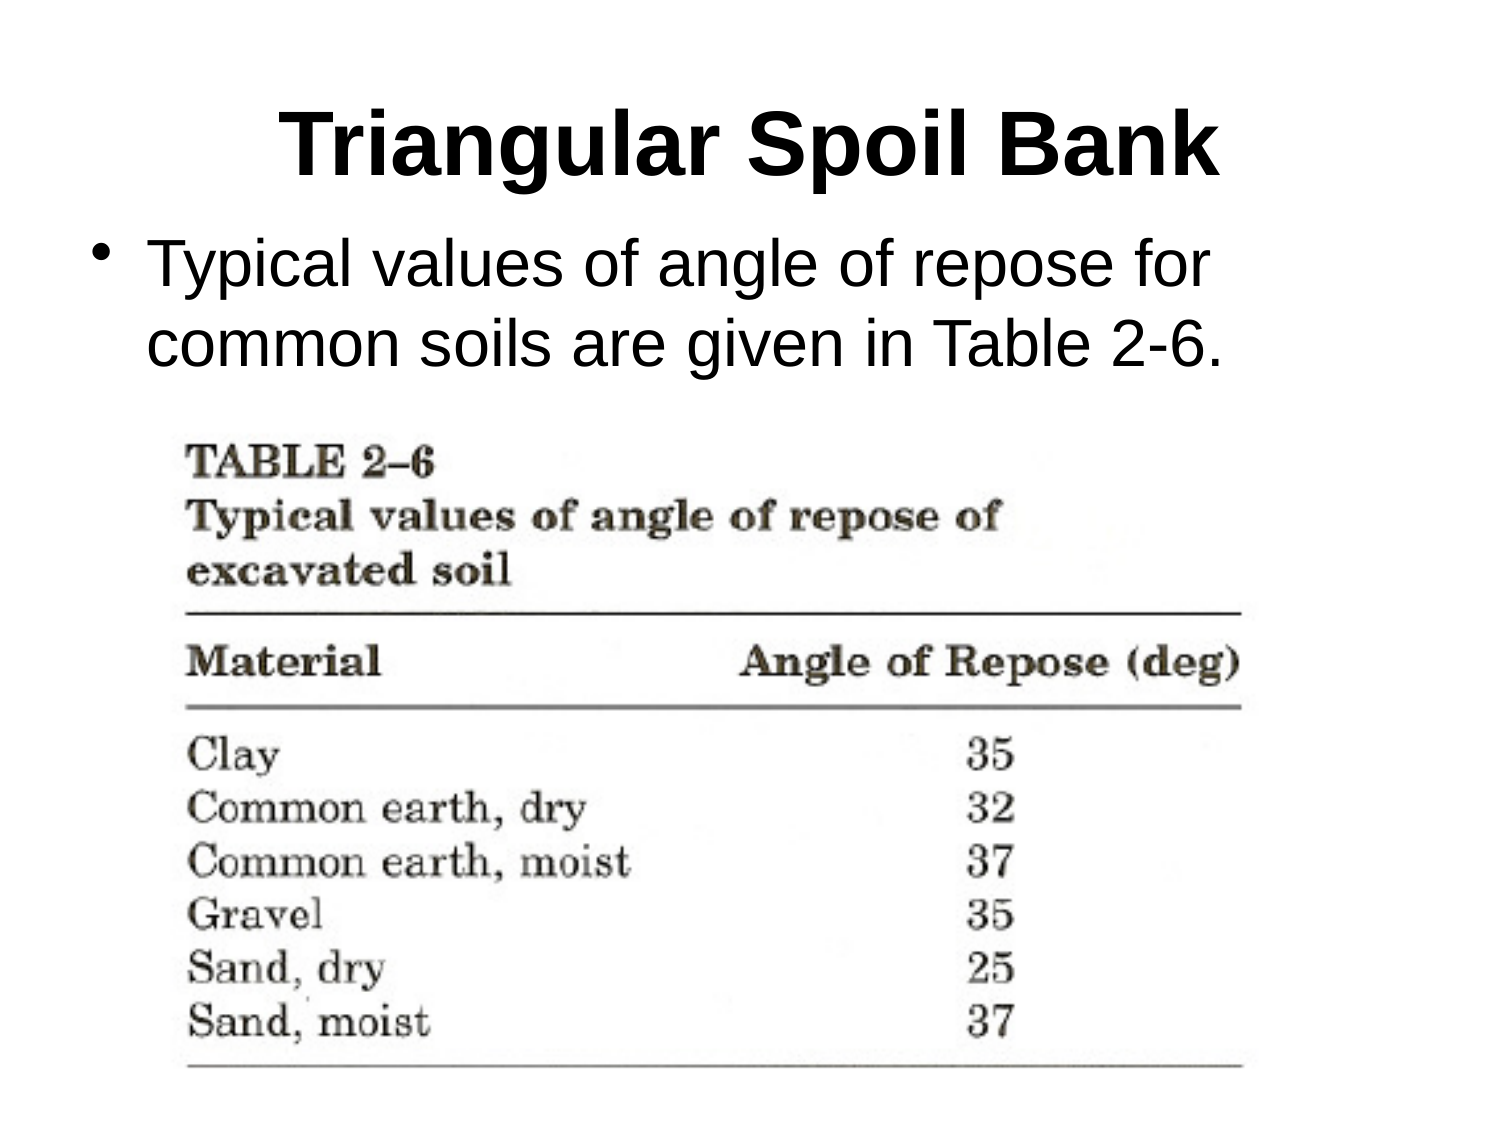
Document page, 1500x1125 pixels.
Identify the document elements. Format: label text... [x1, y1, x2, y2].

picture [162, 424, 1263, 1082]
list Typical values of angle of repose for common soils are given in Table 2-6. [74, 212, 1426, 401]
title Triangular Spoil Bank [74, 44, 1426, 212]
